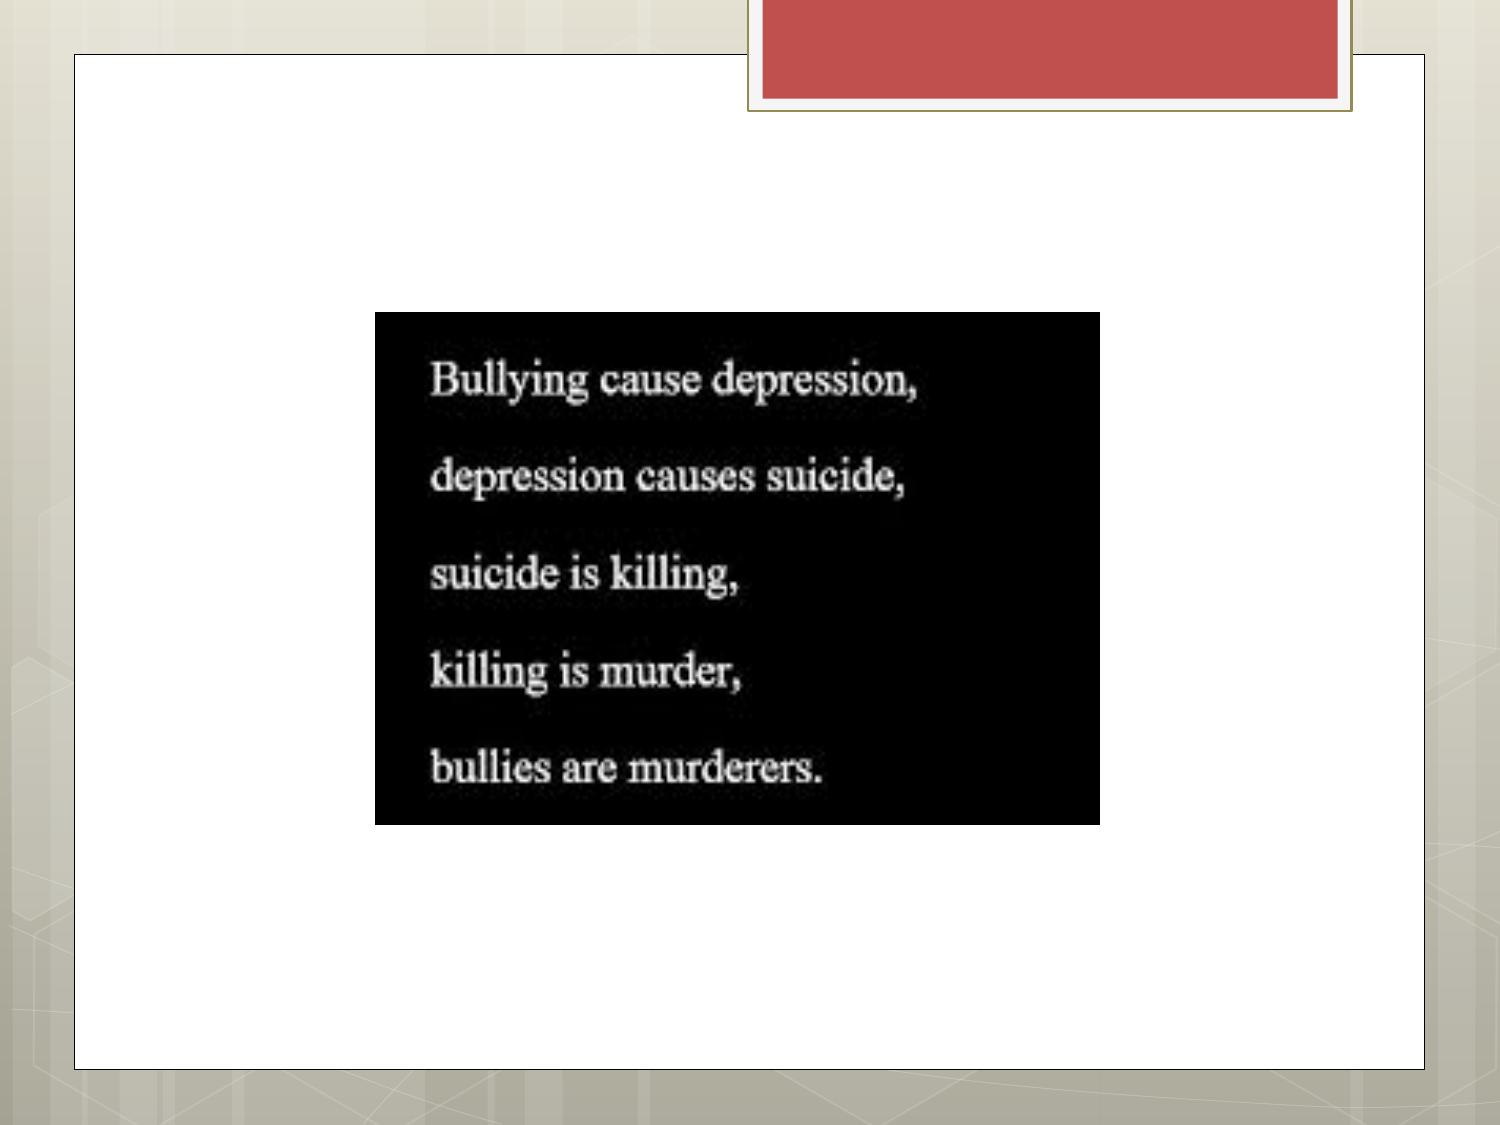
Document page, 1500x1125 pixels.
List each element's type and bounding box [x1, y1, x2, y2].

list [374, 312, 1101, 826]
